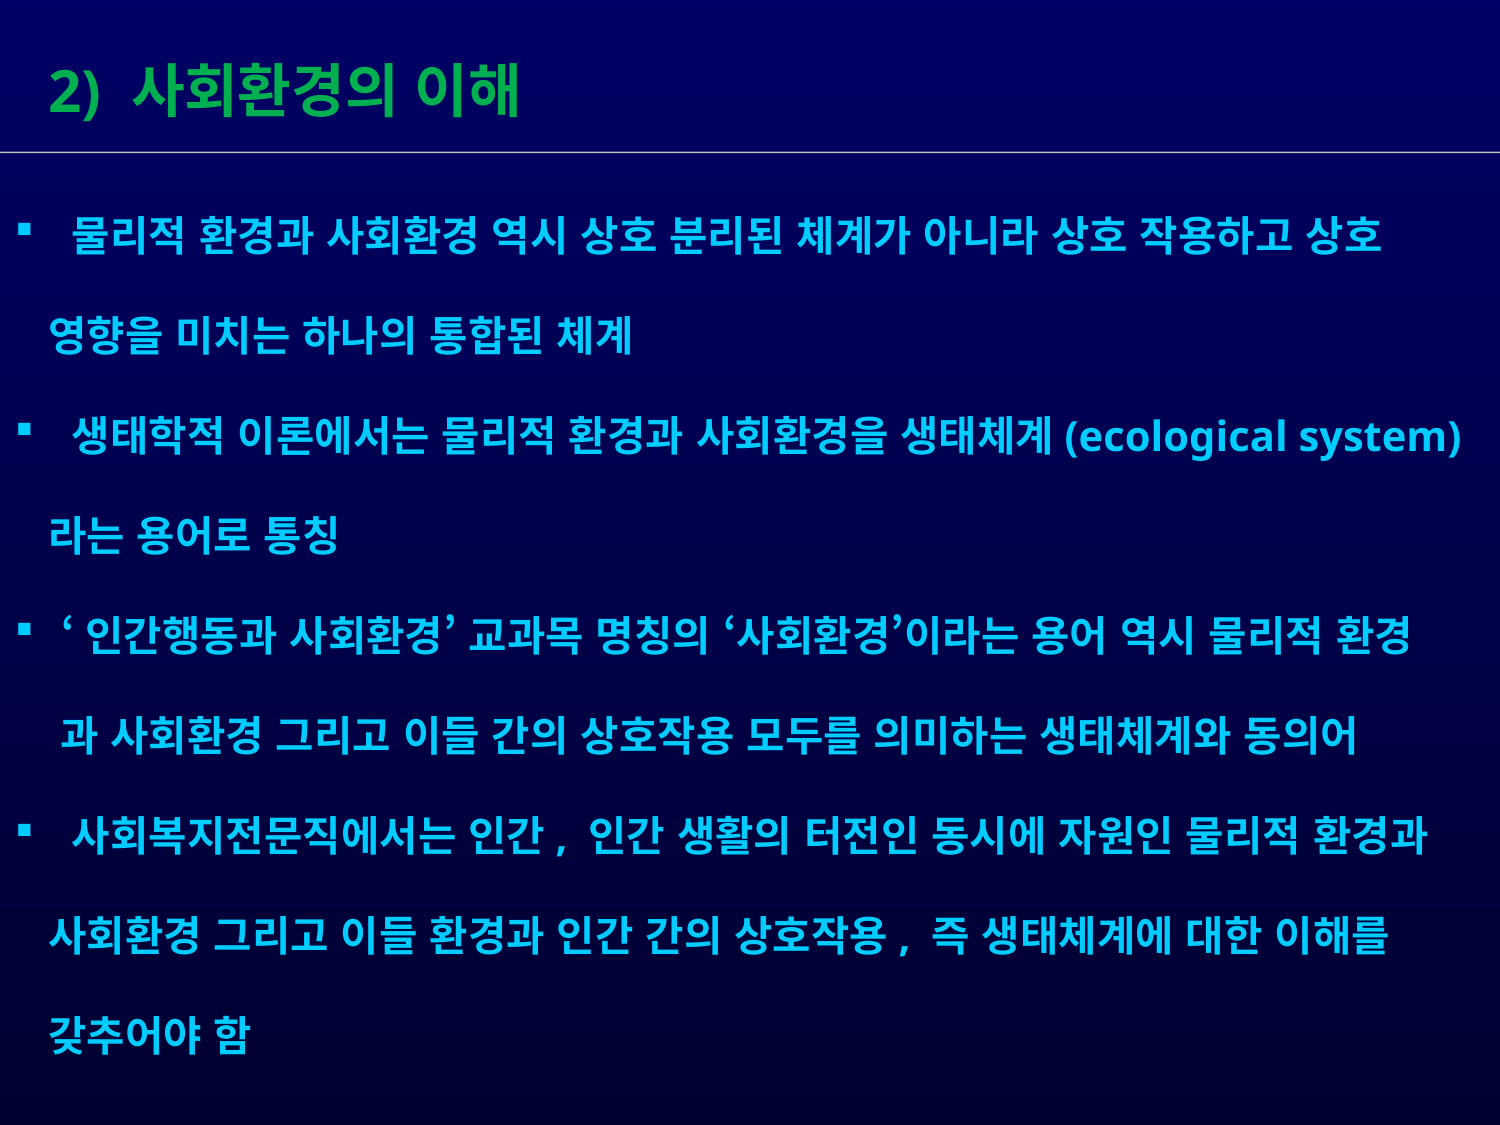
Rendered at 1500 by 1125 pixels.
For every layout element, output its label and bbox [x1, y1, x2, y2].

text_box [0, 46, 1500, 1077]
